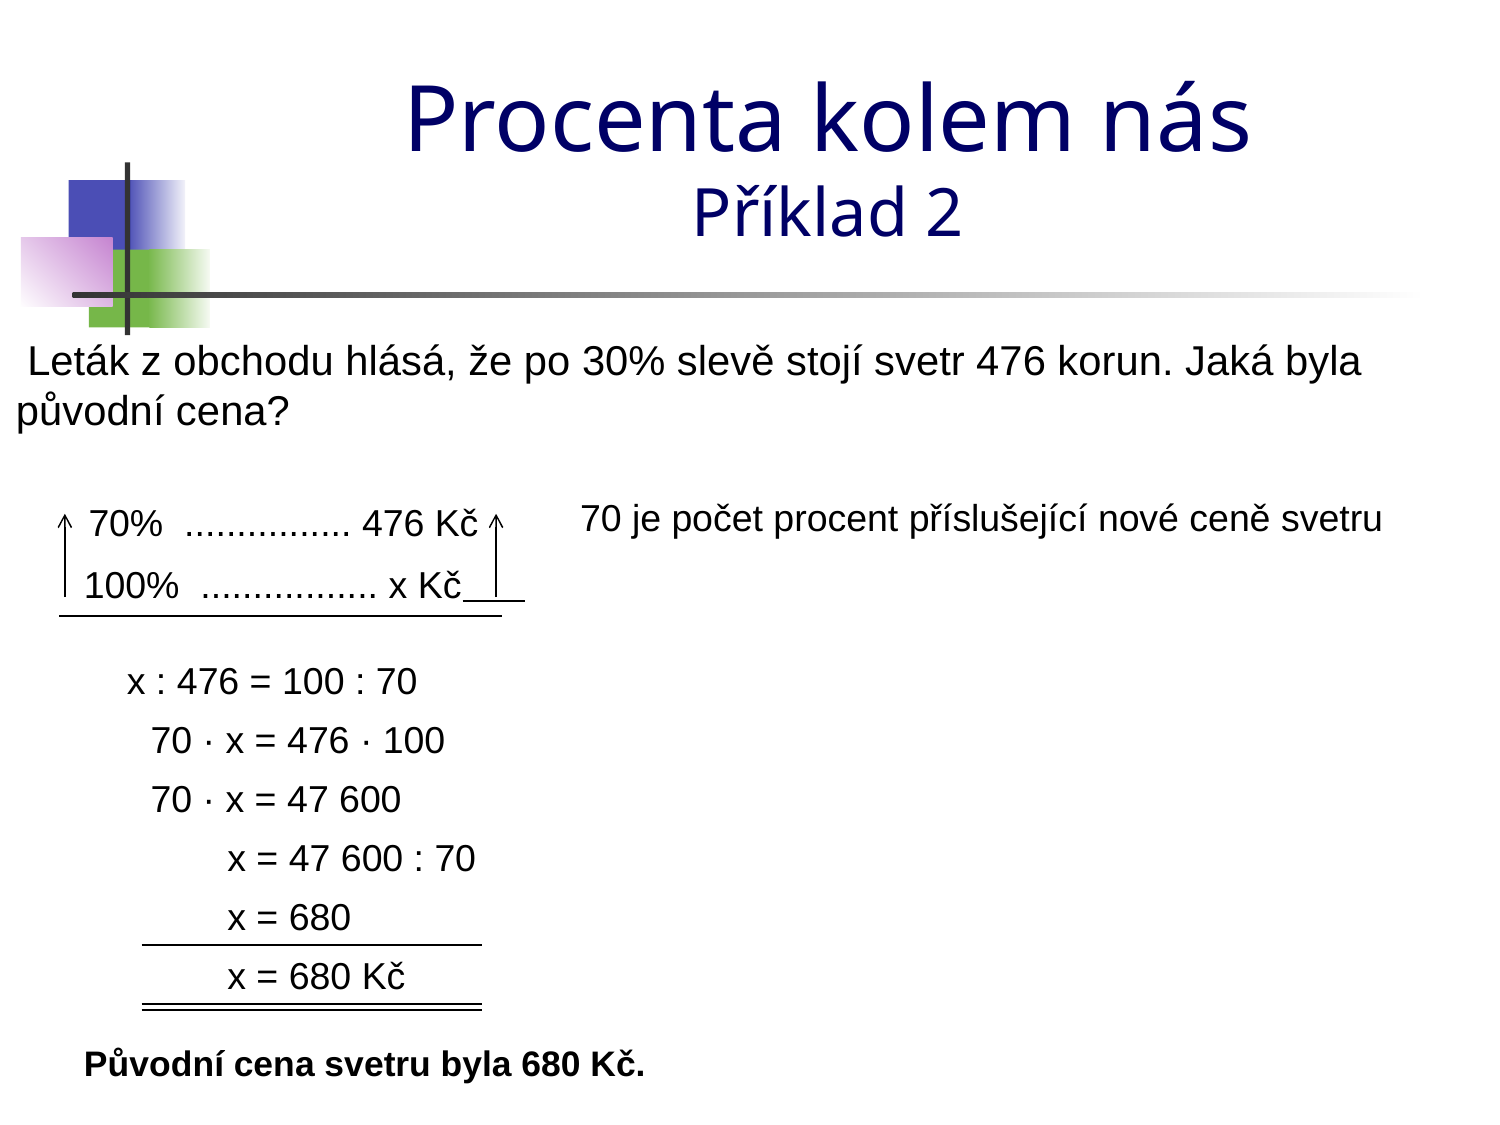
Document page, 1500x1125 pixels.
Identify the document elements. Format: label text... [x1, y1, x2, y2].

text_box x = 680 Kč [212, 944, 647, 1005]
text_box 70% ................ 476 Kč [73, 491, 541, 552]
text_box Leták z obchodu hlásá, že po 30% slevě stojí svetr 476 korun. Jaká byla původní cena? [1, 326, 1500, 441]
text_box x = 47 600 : 70 [212, 826, 647, 887]
title Procenta kolem nás Příklad 2 [188, 34, 1468, 276]
text_box 70 je počet procent příslušející nové ceně svetru [565, 486, 1459, 546]
text_box x : 476 = 100 : 70 [112, 649, 508, 710]
text_box 100% ................. x Kč [69, 553, 631, 613]
text_box 70 · x = 47 600 [135, 767, 570, 828]
text_box 70 · x = 476 · 100 [135, 708, 570, 767]
text_box x = 680 [212, 887, 647, 944]
text_box Původní cena svetru byla 680 Kč. [69, 1033, 819, 1091]
